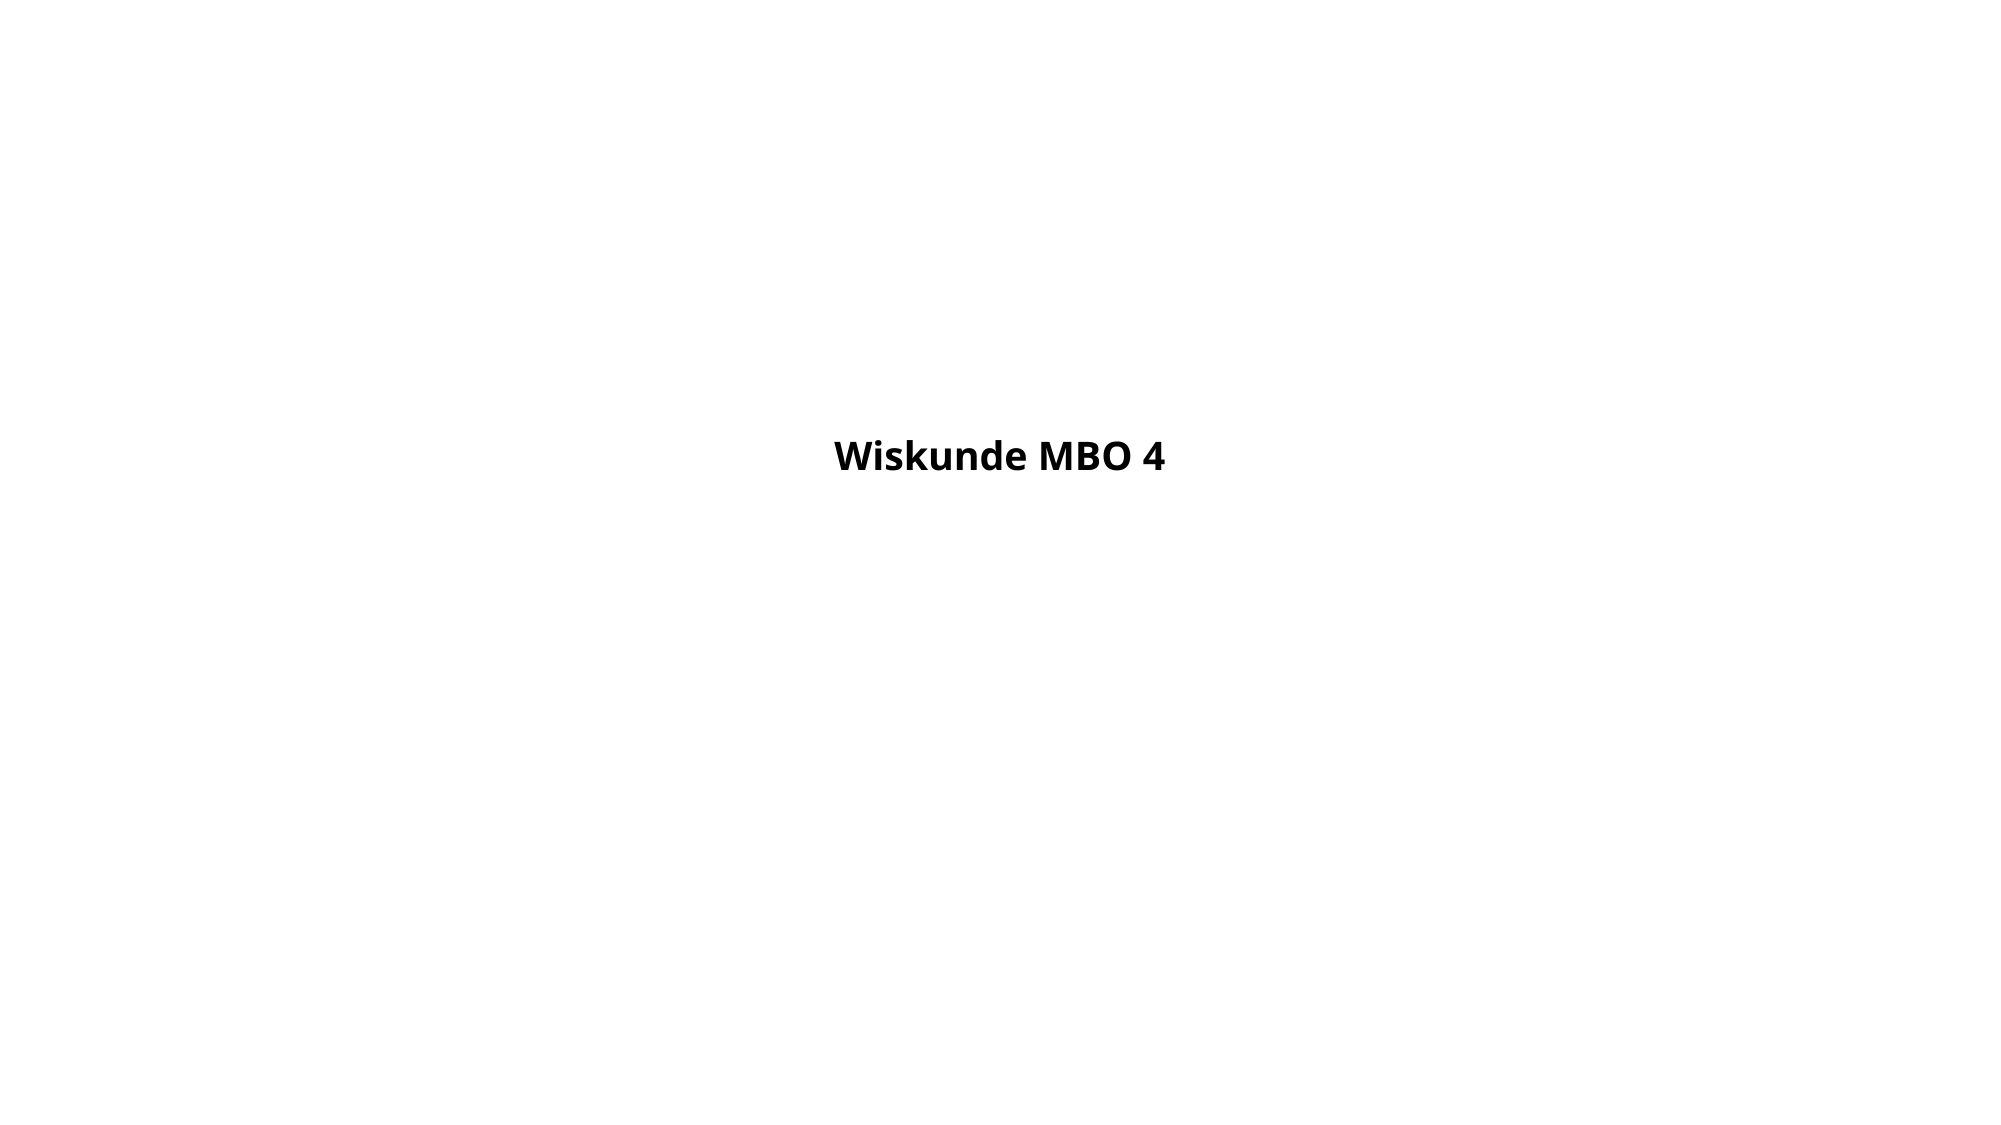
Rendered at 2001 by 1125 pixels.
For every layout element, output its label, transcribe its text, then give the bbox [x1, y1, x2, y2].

title Wiskunde MBO 4 [218, 385, 1782, 609]
